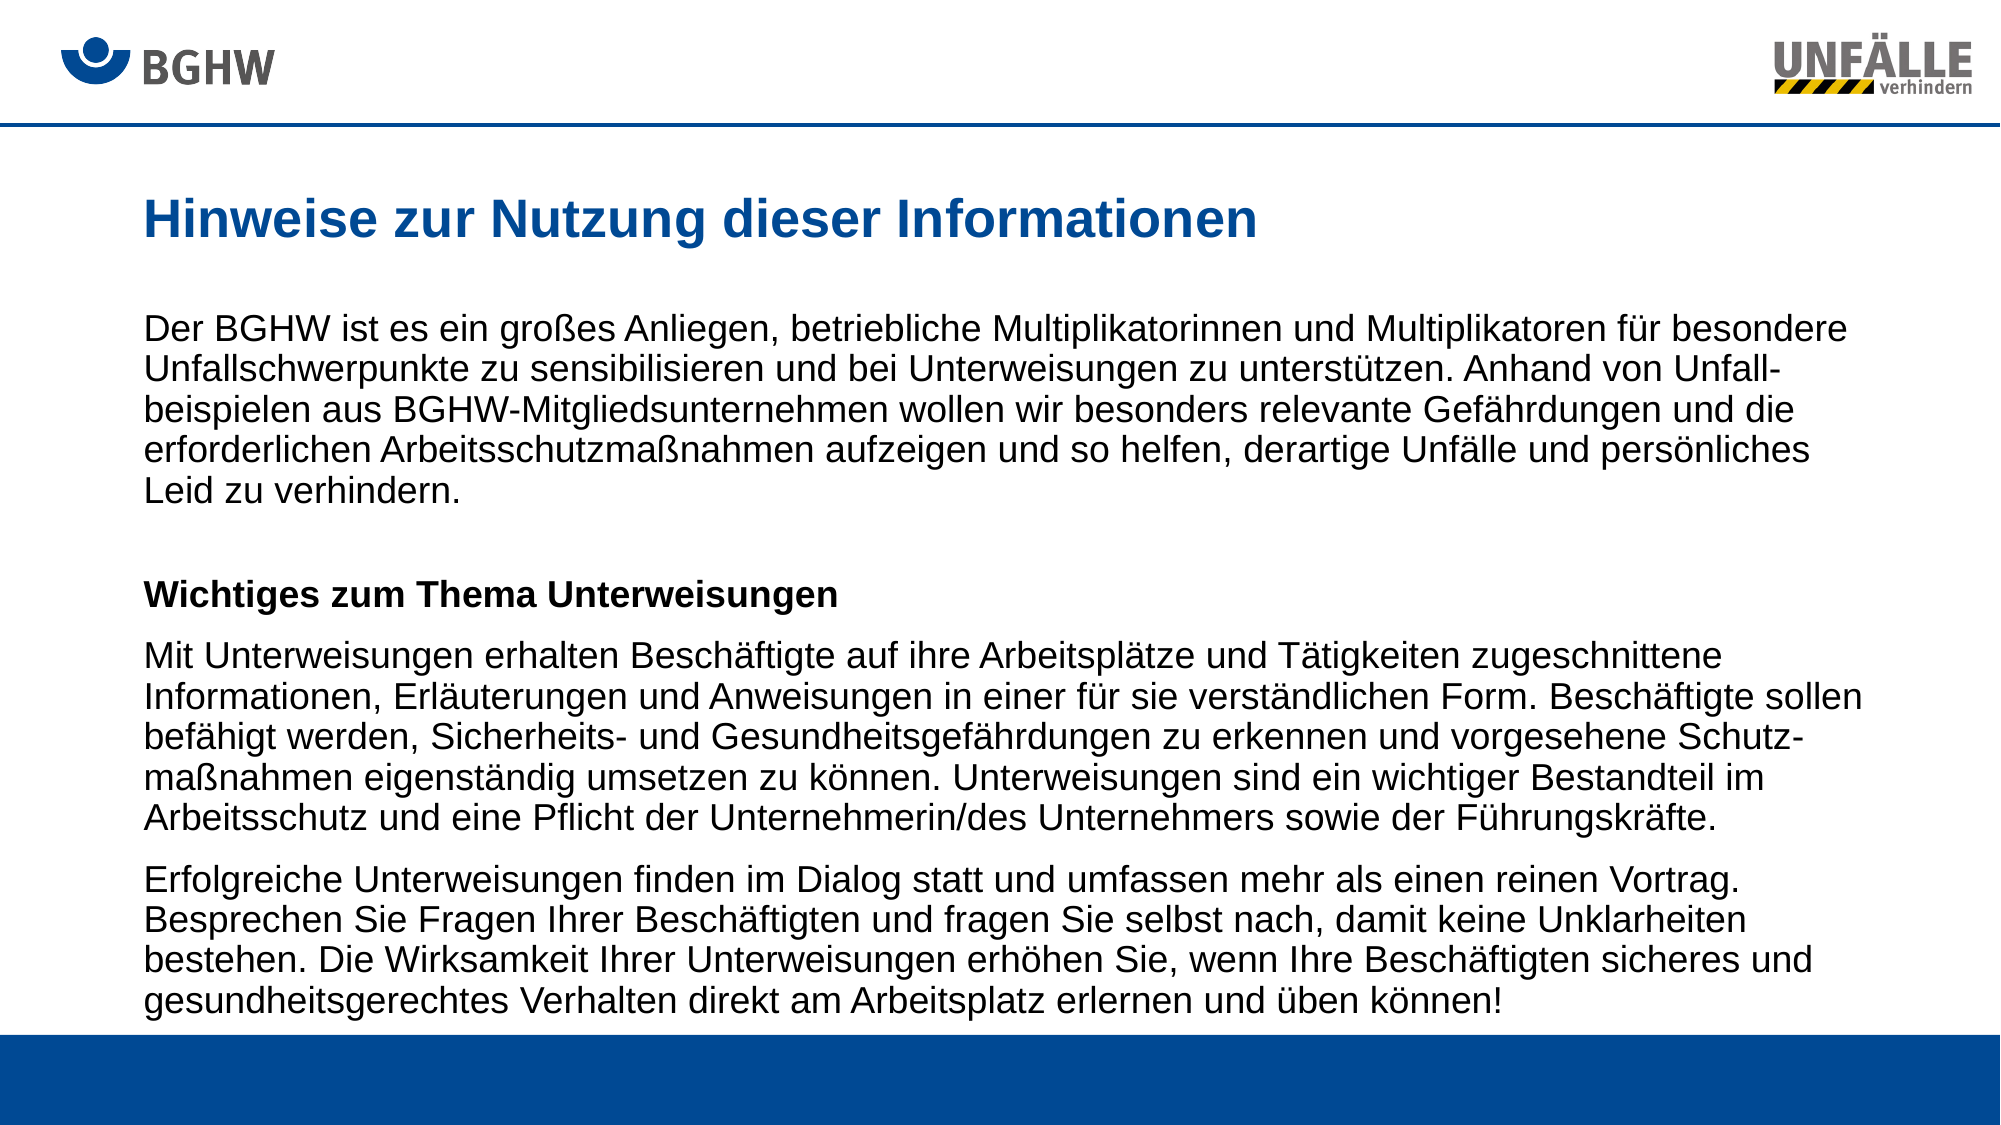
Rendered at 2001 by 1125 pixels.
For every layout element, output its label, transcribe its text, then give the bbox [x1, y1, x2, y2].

title Hinweise zur Nutzung dieser Informationen [143, 190, 1857, 276]
picture [1766, 11, 1984, 107]
list Der BGHW ist es ein großes Anliegen, betriebliche Multiplikatorinnen und Multiplikatoren für besondere Unfallschwerpunkte zu sensibilisieren und bei Unterweisungen zu unterstützen. Anhand von Unfall-beispielen aus BGHW-Mitgliedsunternehmen wollen wir besonders relevante Gefährdungen und die erforderlichen Arbeitsschutzmaßnahmen aufzeigen und so helfen, derartige Unfälle und persönliches Leid zu verhindern. Wichtiges zum Thema Unterweisungen Mit Unterweisungen erhalten Beschäftigte auf ihre Arbeitsplätze und Tätigkeiten zugeschnittene Informationen, Erläuterungen und Anweisungen in einer für sie verständlichen Form. Beschäftigte sollen befähigt werden, Sicherheits- und Gesundheitsgefährdungen zu erkennen und vorgesehene Schutz-maßnahmen eigenständig umsetzen zu können. Unterweisungen sind ein wichtiger Bestandteil im Arbeitsschutz und eine Pflicht der Unternehmerin/des Unternehmers sowie der Führungskräfte. Erfolgreiche Unterweisungen finden im Dialog statt und umfassen mehr als einen reinen Vortrag. Besprechen Sie Fragen Ihrer Beschäftigten und fragen Sie selbst nach, damit keine Unklarheiten bestehen. Die Wirksamkeit Ihrer Unterweisungen erhöhen Sie, wenn Ihre Beschäftigten sicheres und gesundheitsgerechtes Verhalten direkt am Arbeitsplatz erlernen und üben können! [143, 308, 1888, 1014]
picture [61, 37, 275, 85]
